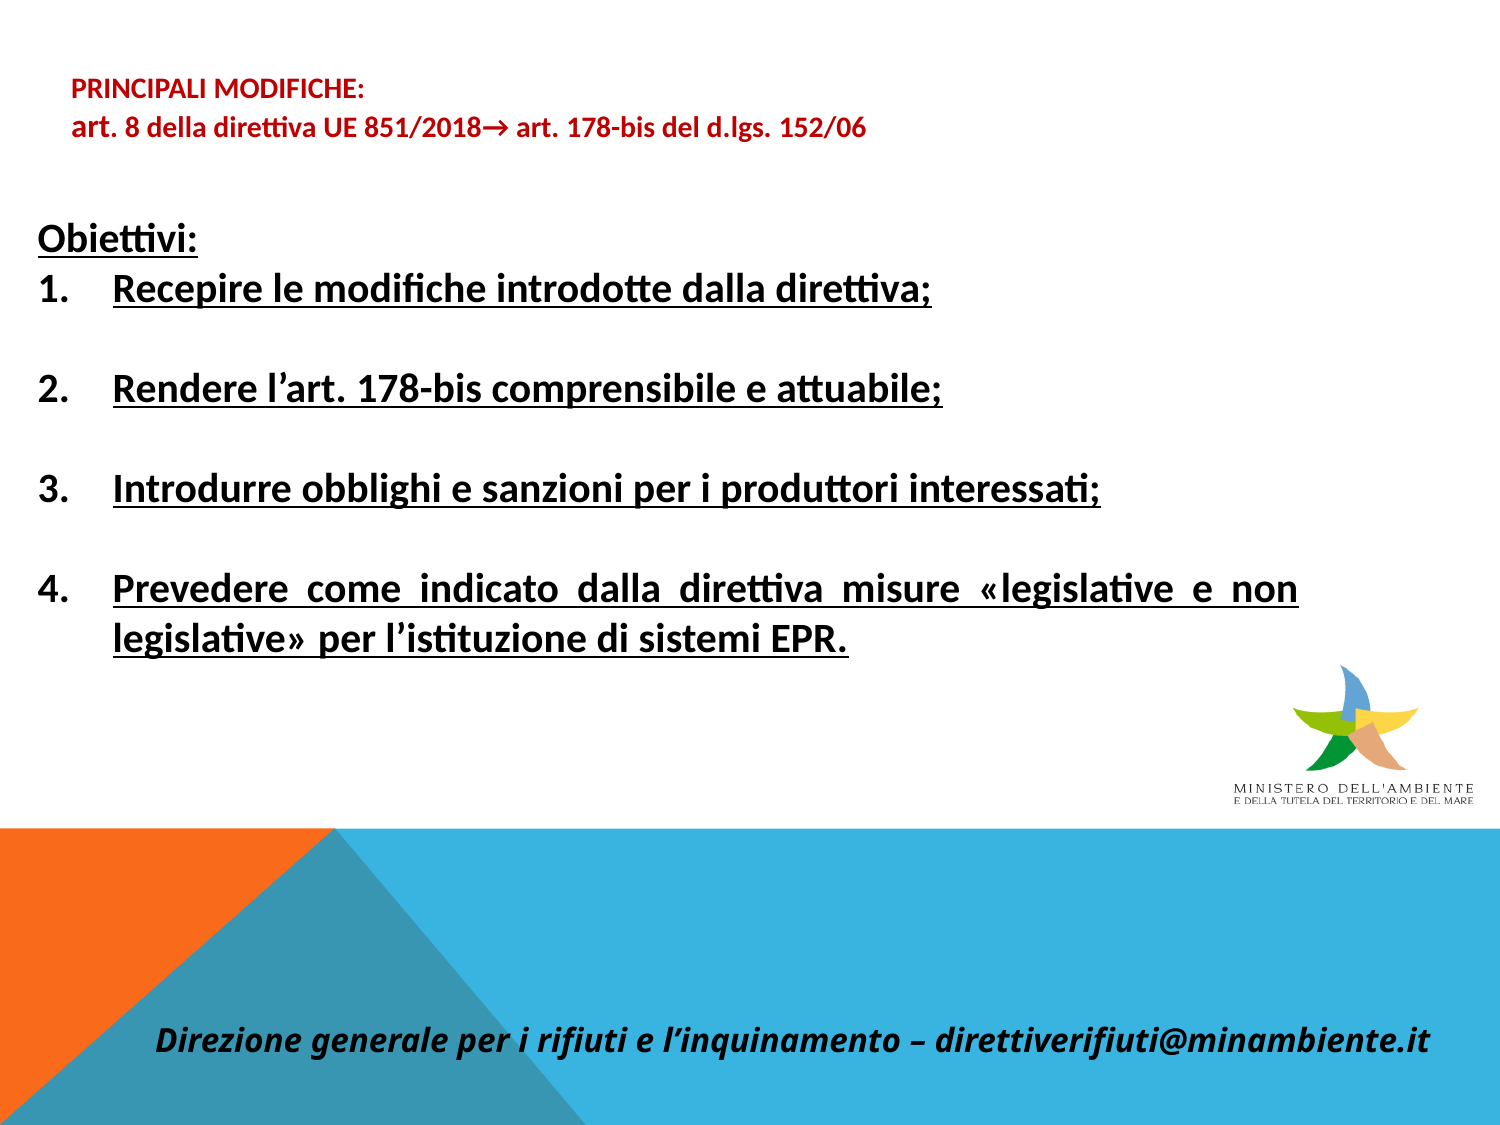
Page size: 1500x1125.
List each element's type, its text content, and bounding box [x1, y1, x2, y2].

text_box Direzione generale per i rifiuti e l’inquinamento – direttiverifiuti@minambiente.it [147, 1012, 1500, 1067]
picture [1233, 665, 1473, 804]
text_box Obiettivi: Recepire le modifiche introdotte dalla direttiva; Rendere l’art. 178-bis comprensibile e attuabile; Introdurre obblighi e sanzioni per i produttori interessati; Prevedere come indicato dalla direttiva misure «legislative e non legislative» per l’istituzione di sistemi EPR. [30, 203, 1307, 669]
title PRINCIPALI MODIFICHE: art. 8 della direttiva UE 851/2018→ art. 178-bis del d.lgs. 152/06 [62, 60, 1500, 152]
